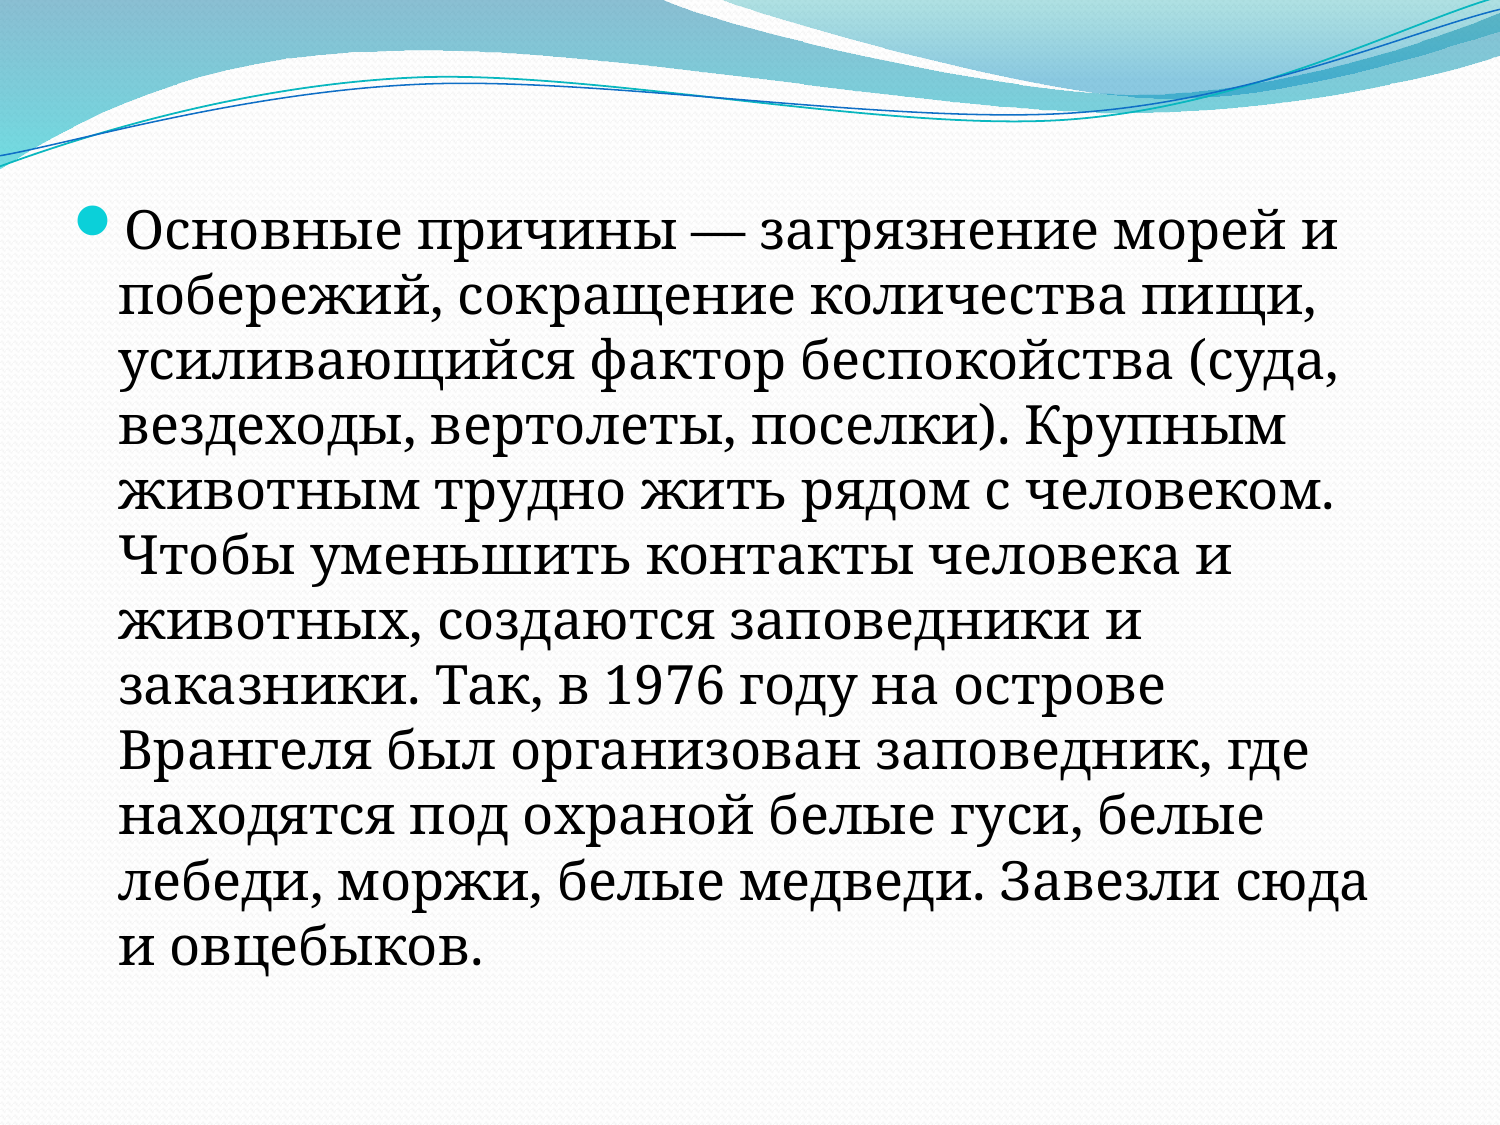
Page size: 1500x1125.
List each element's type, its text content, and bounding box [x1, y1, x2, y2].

list Основные причины — загрязнение морей и побережий, сокращение количества пищи, усиливающийся фактор беспокойства (суда, вездеходы, вертолеты, поселки). Крупным животным трудно жить рядом с человеком. Чтобы уменьшить контакты человека и животных, создаются заповедники и заказники. Так, в 1976 году на острове Врангеля был организован заповедник, где находятся под охраной белые гуси, белые лебеди, моржи, белые медведи. Завезли сюда и овцебыков. [58, 187, 1437, 1090]
